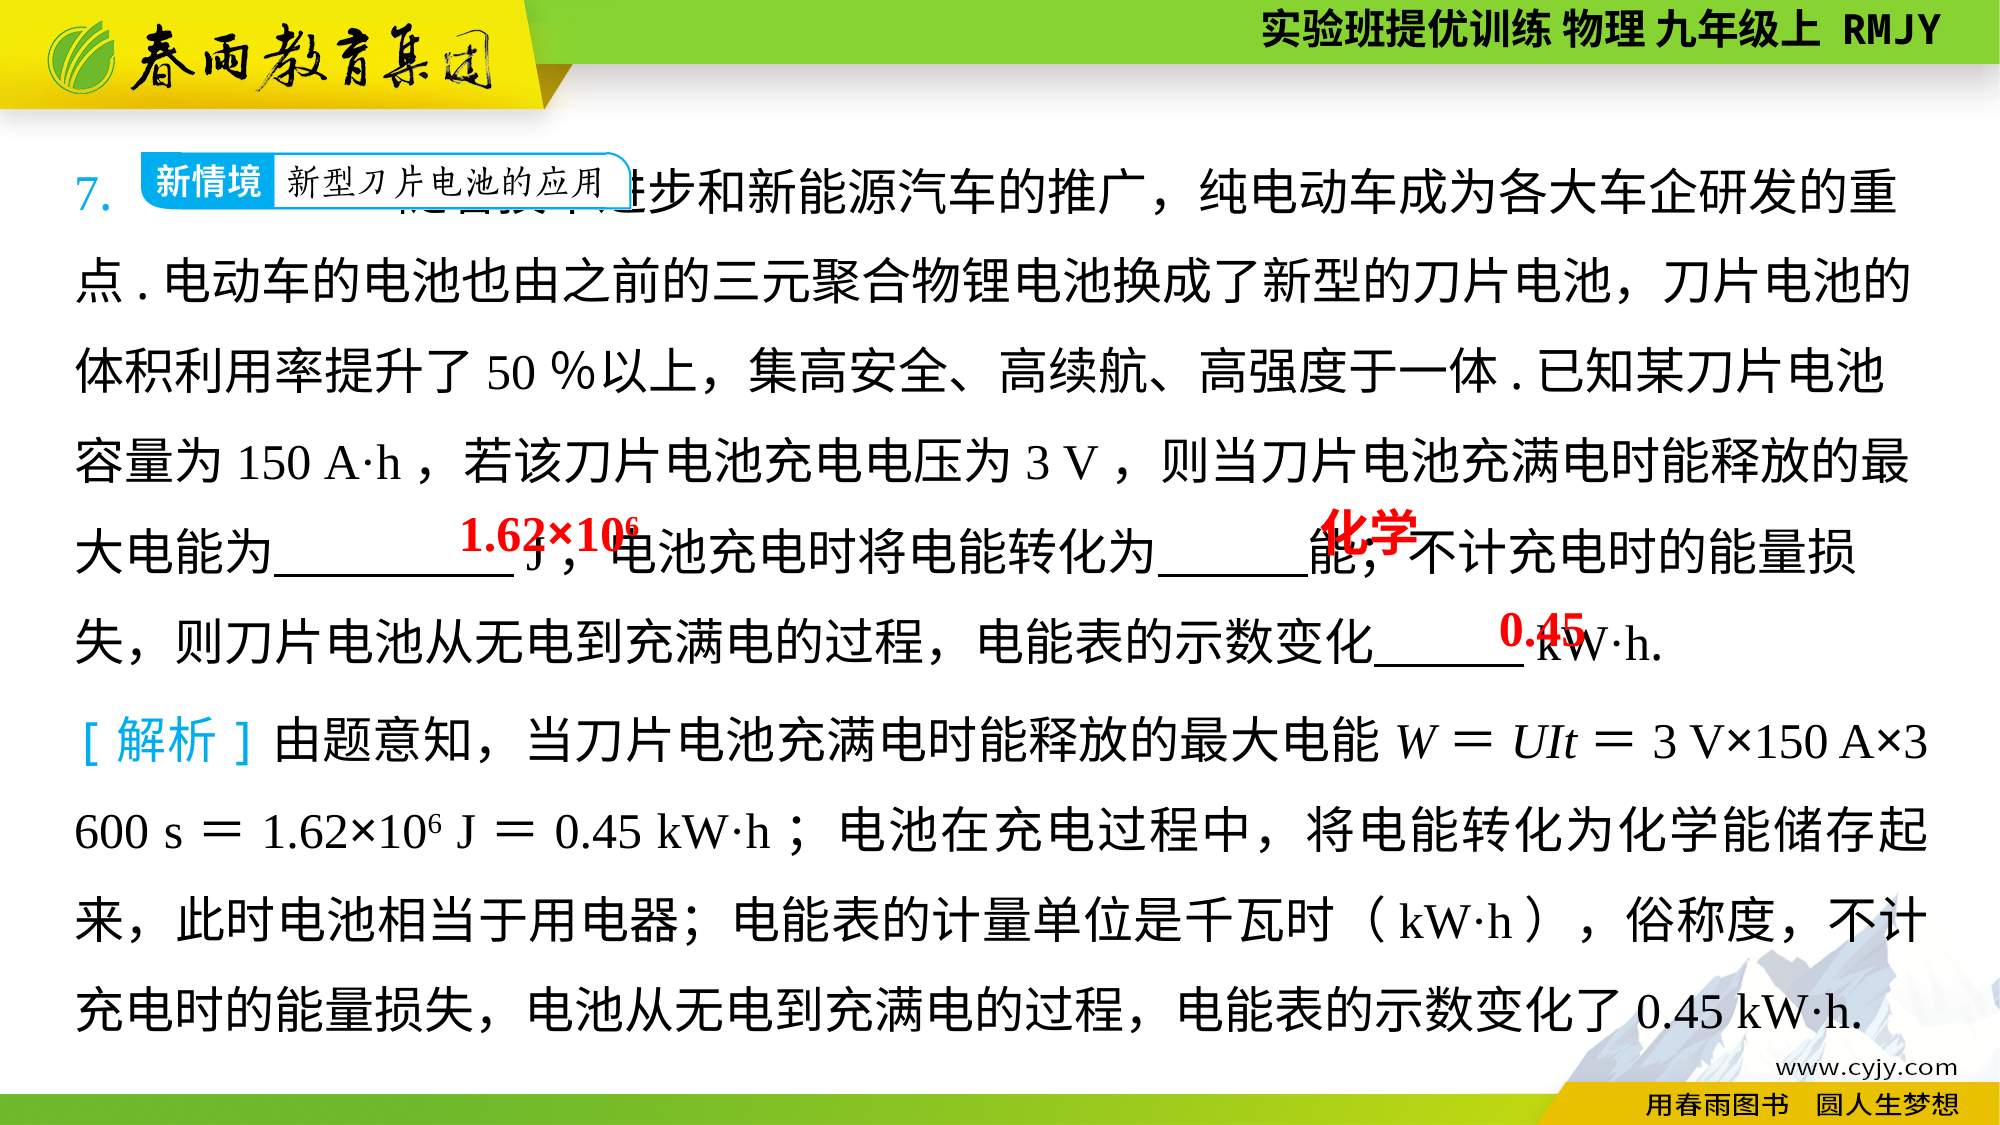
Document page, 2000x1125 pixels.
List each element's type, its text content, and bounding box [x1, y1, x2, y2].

text_box 0.45 [1484, 588, 1602, 664]
picture [0, 0, 2000, 1125]
text_box 1.62×106 [444, 494, 655, 570]
list 7. 随着技术进步和新能源汽车的推广，纯电动车成为各大车企研发的重点.电动车的电池也由之前的三元聚合物锂电池换成了新型的刀片电池，刀片电池的体积利用率提升了50％以上，集高安全、高续航、高强度于一体.已知某刀片电池容量为150 A·h，若该刀片电池充电电压为3 V，则当刀片电池充满电时能释放的最大电能为 J，电池充电时将电能转化为 能；不计充电时的能量损失，则刀片电池从无电到充满电的过程，电能表的示数变化 kW·h. [59, 122, 1944, 670]
text_box 化学 [1304, 494, 1435, 570]
text_box [解析]由题意知，当刀片电池充满电时能释放的最大电能W＝UIt＝3 V×150 A×3 600 s＝1.62×106 J＝0.45 kW·h；电池在充电过程中，将电能转化为化学能储存起来，此时电池相当于用电器；电能表的计量单位是千瓦时（kW·h），俗称度，不计充电时的能量损失，电池从无电到充满电的过程，电能表的示数变化了0.45 kW·h. [59, 670, 1944, 1046]
